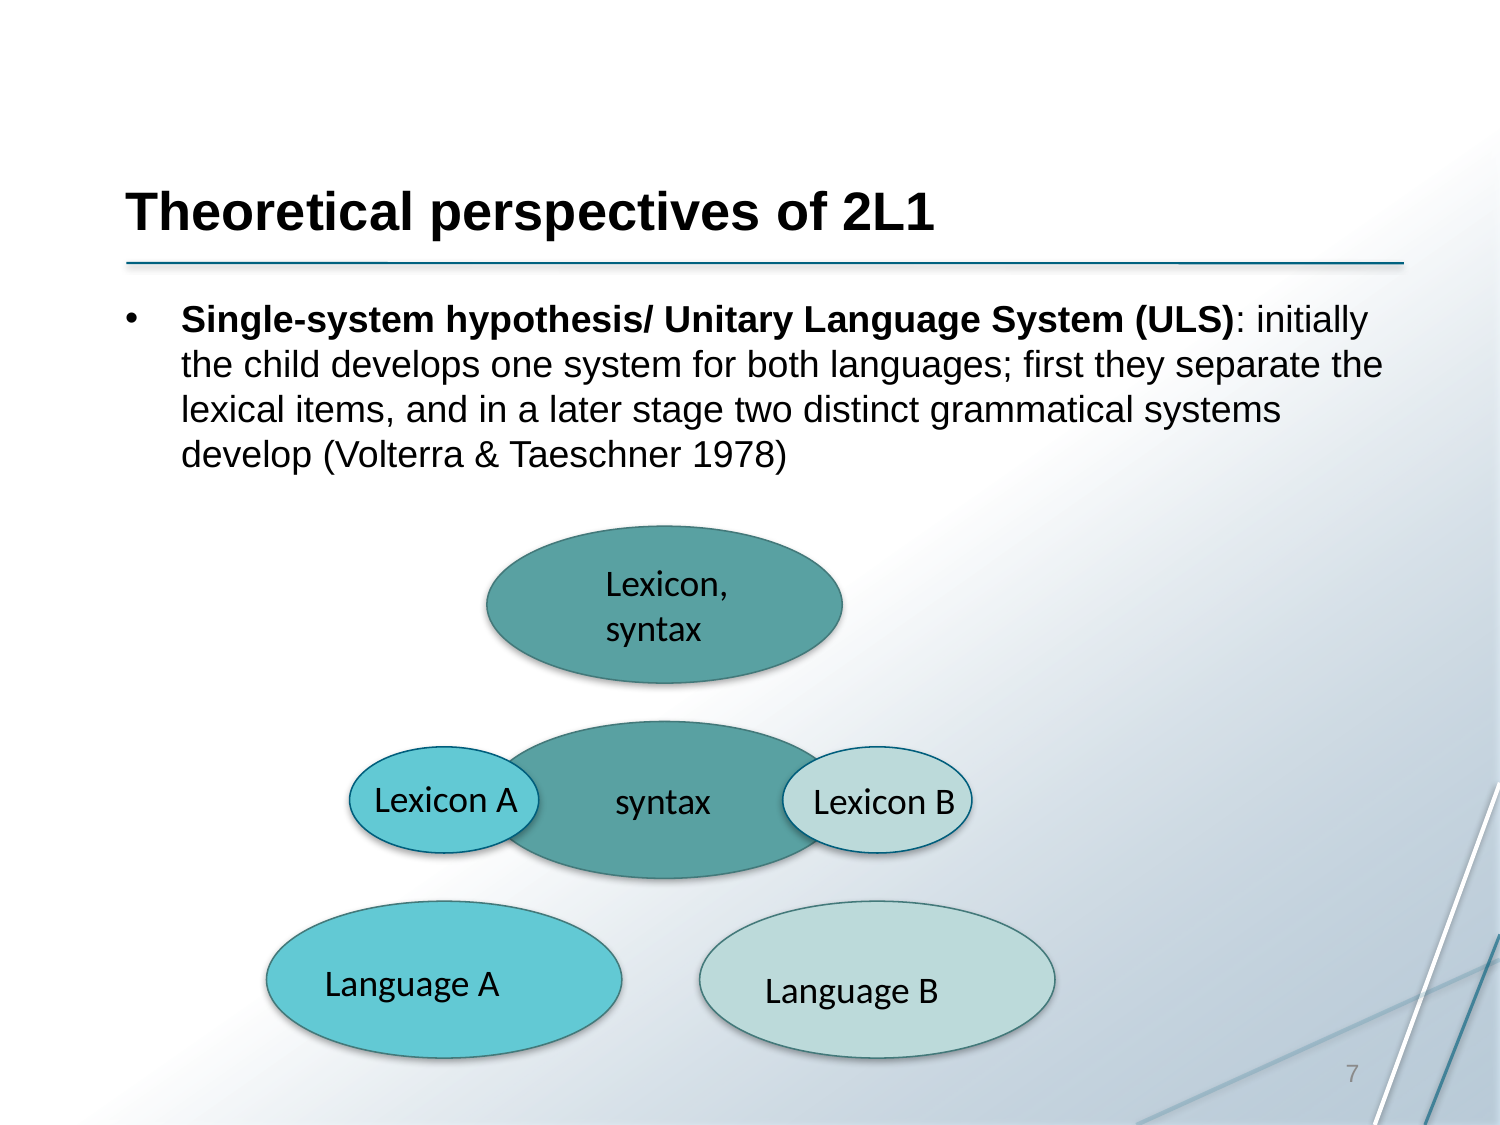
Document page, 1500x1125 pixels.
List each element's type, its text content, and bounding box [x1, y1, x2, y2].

text_box [781, 769, 957, 854]
text_box Lexicon B [798, 769, 998, 830]
title Theoretical perspectives of 2L1 [109, 49, 1403, 249]
text_box [265, 900, 623, 1059]
text_box Lexicon, syntax [590, 551, 799, 657]
text_box Language B [750, 958, 979, 1018]
text_box [348, 775, 359, 825]
text_box [510, 720, 815, 880]
text_box [698, 900, 1056, 1059]
text_box [799, 746, 956, 769]
text_box [361, 827, 527, 854]
text_box Language A [310, 951, 539, 1012]
text_box [486, 525, 844, 684]
text_box Lexicon A [359, 767, 579, 827]
text_box syntax [600, 769, 744, 830]
slide_number 7 [1074, 1042, 1375, 1103]
list Single-system hypothesis/ Unitary Language System (ULS): initially the child develops one system for both languages; first they separate the lexical items, and in a later stage two distinct grammatical systems develop (Volterra & Taeschner 1978) [109, 287, 1404, 1005]
text_box [368, 746, 520, 767]
